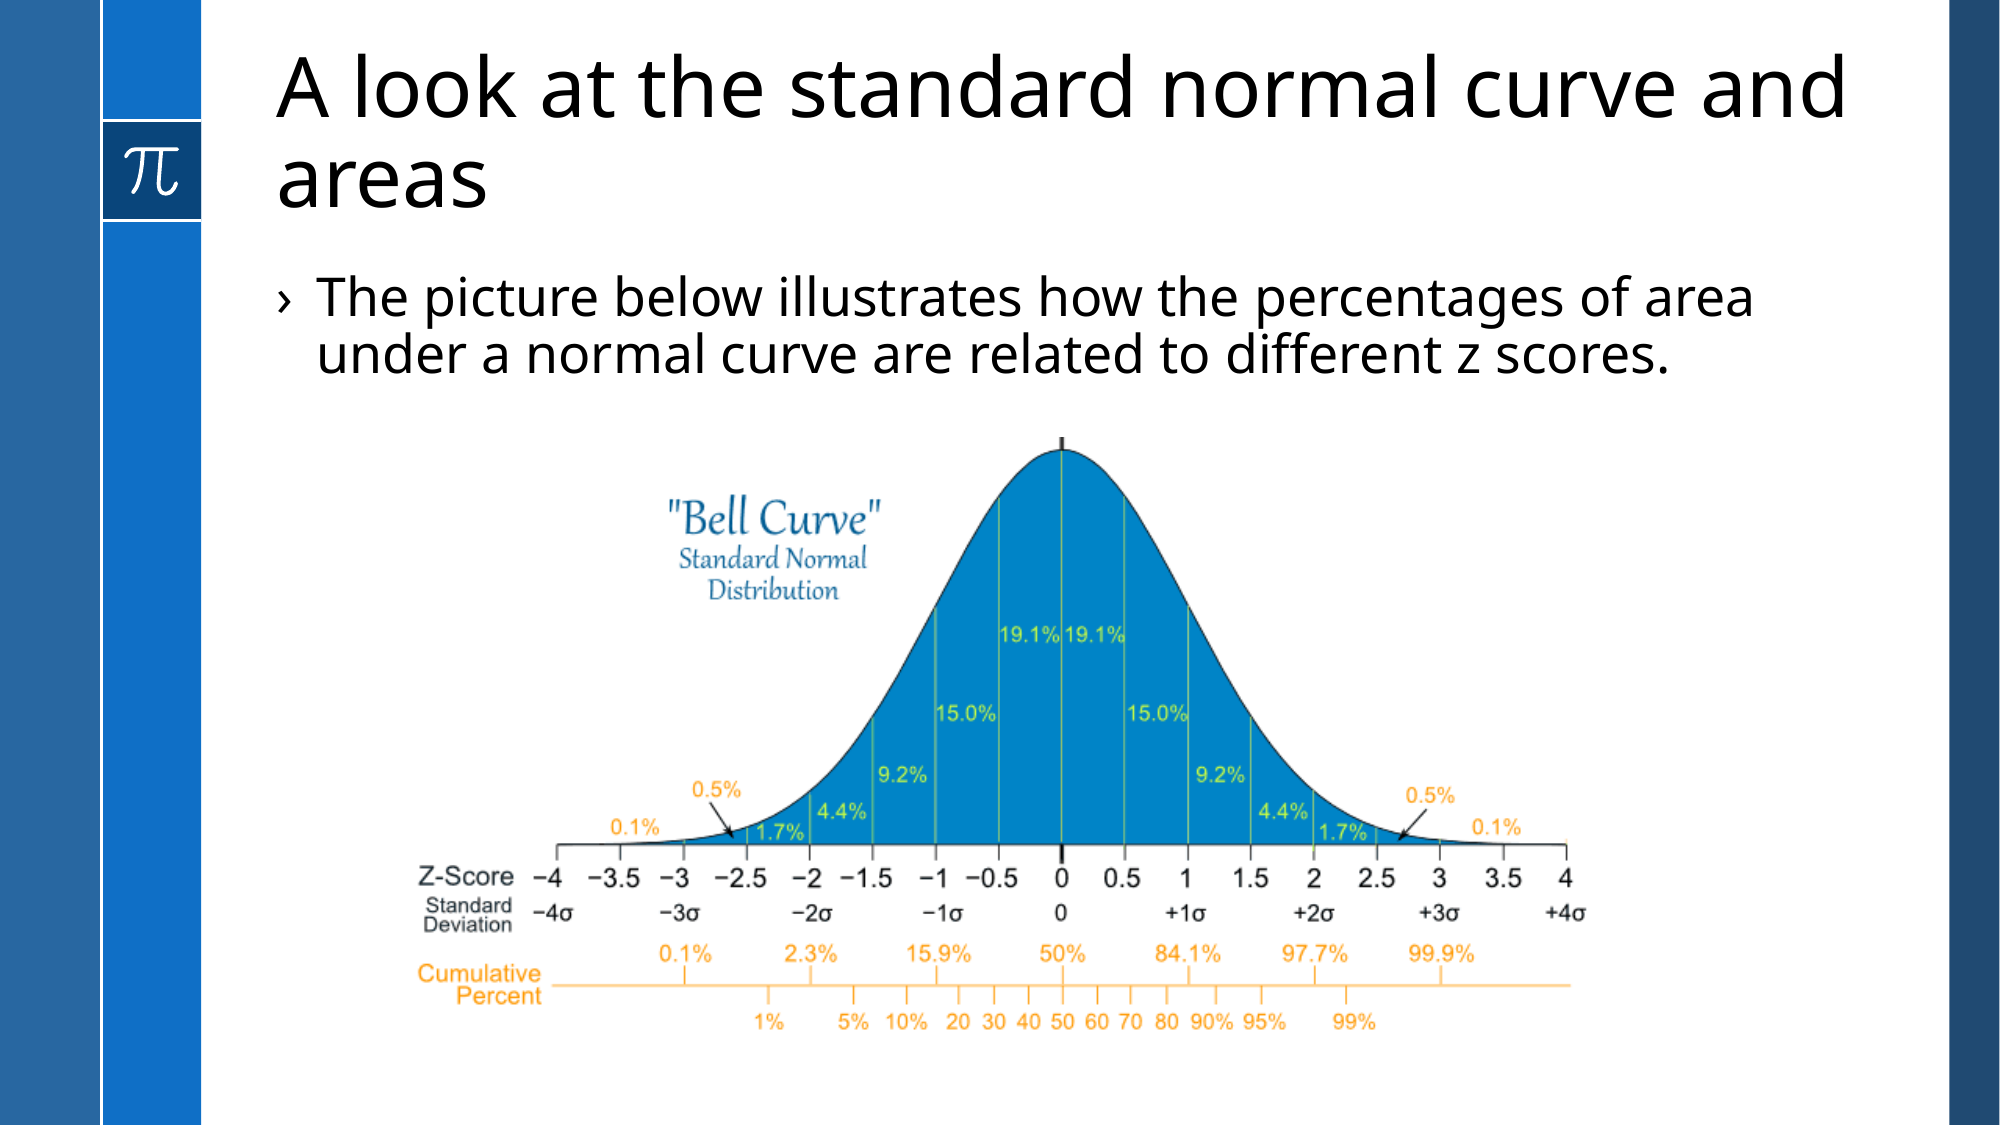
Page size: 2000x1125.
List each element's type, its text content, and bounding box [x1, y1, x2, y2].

list The picture below illustrates how the percentages of area under a normal curve are related to different z scores. [261, 262, 1850, 438]
title A look at the standard normal curve and areas [261, 29, 1867, 233]
picture [412, 437, 1588, 1036]
